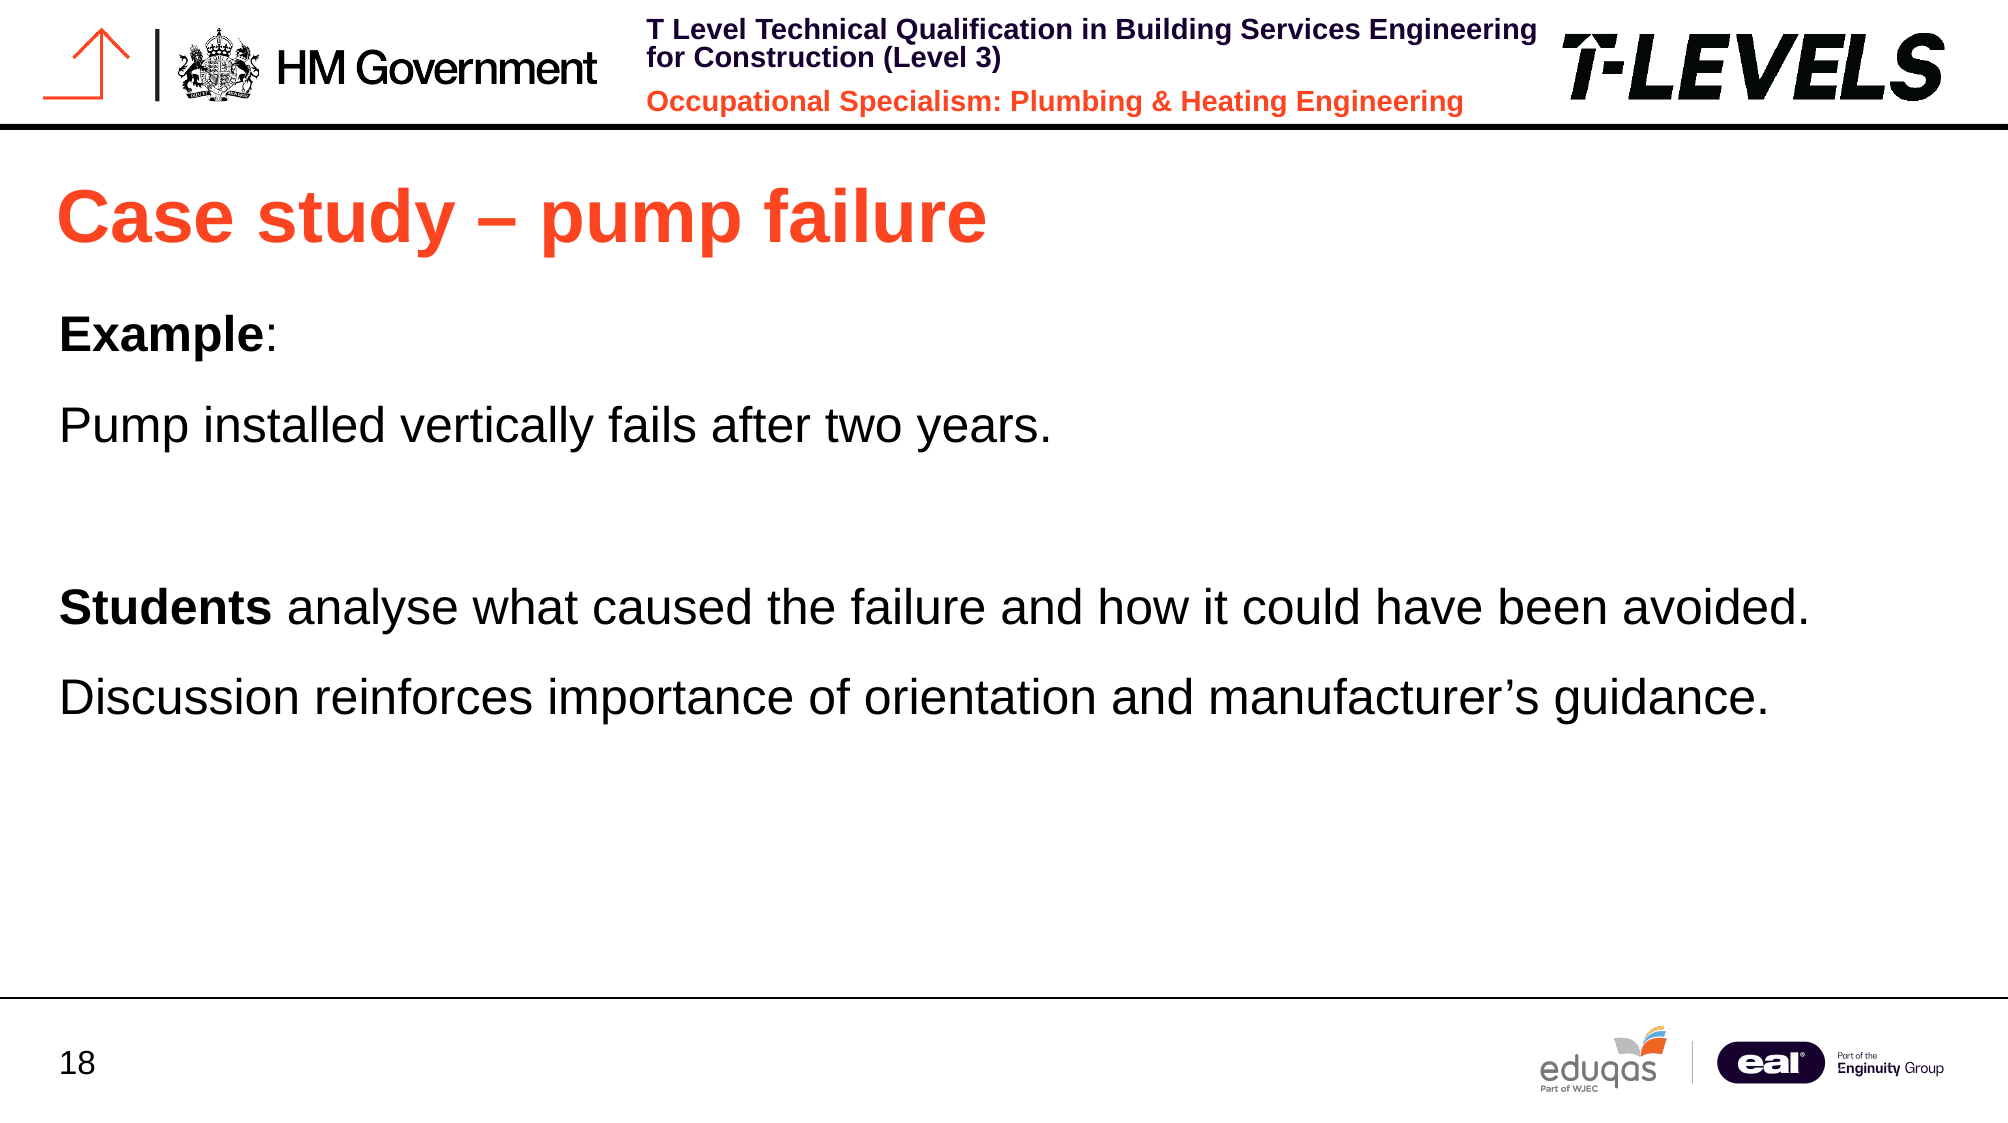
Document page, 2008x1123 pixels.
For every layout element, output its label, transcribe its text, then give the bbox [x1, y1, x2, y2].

list Example: Pump installed vertically fails after two years. Students analyse what caused the failure and how it could have been avoided. Discussion reinforces importance of orientation and manufacturer’s guidance. [59, 295, 1949, 975]
picture [155, 28, 597, 102]
picture [38, 27, 136, 100]
title Case study – pump failure [41, 111, 1949, 314]
picture [1543, 25, 1964, 108]
picture [1535, 1021, 1949, 1097]
